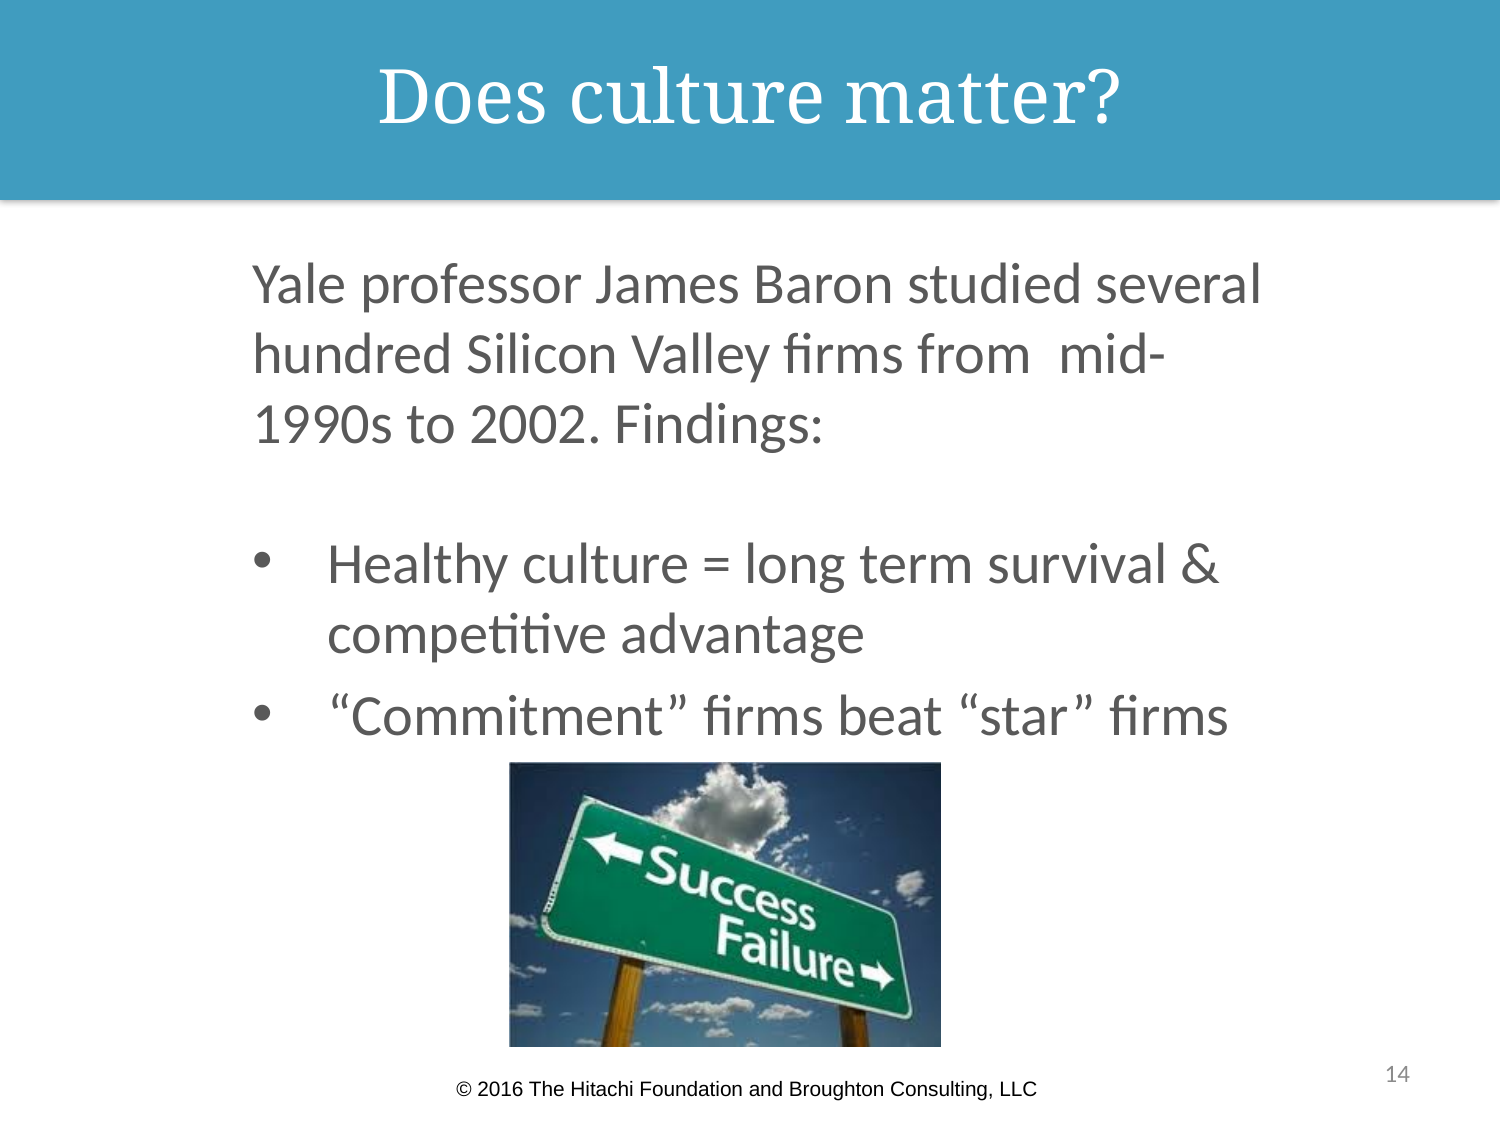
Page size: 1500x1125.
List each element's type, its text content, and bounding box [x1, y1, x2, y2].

footer © 2016 The Hitachi Foundation and Broughton Consulting, LLC [399, 1067, 1100, 1100]
slide_number 14 [1074, 1042, 1425, 1103]
picture [509, 762, 941, 1048]
title Does culture matter? [112, 24, 1388, 163]
text_box Yale professor James Baron studied several hundred Silicon Valley firms from mid-1990s to 2002. Findings: Healthy culture = long term survival & competitive advantage “Commitment” firms beat “star” firms [162, 237, 1288, 755]
